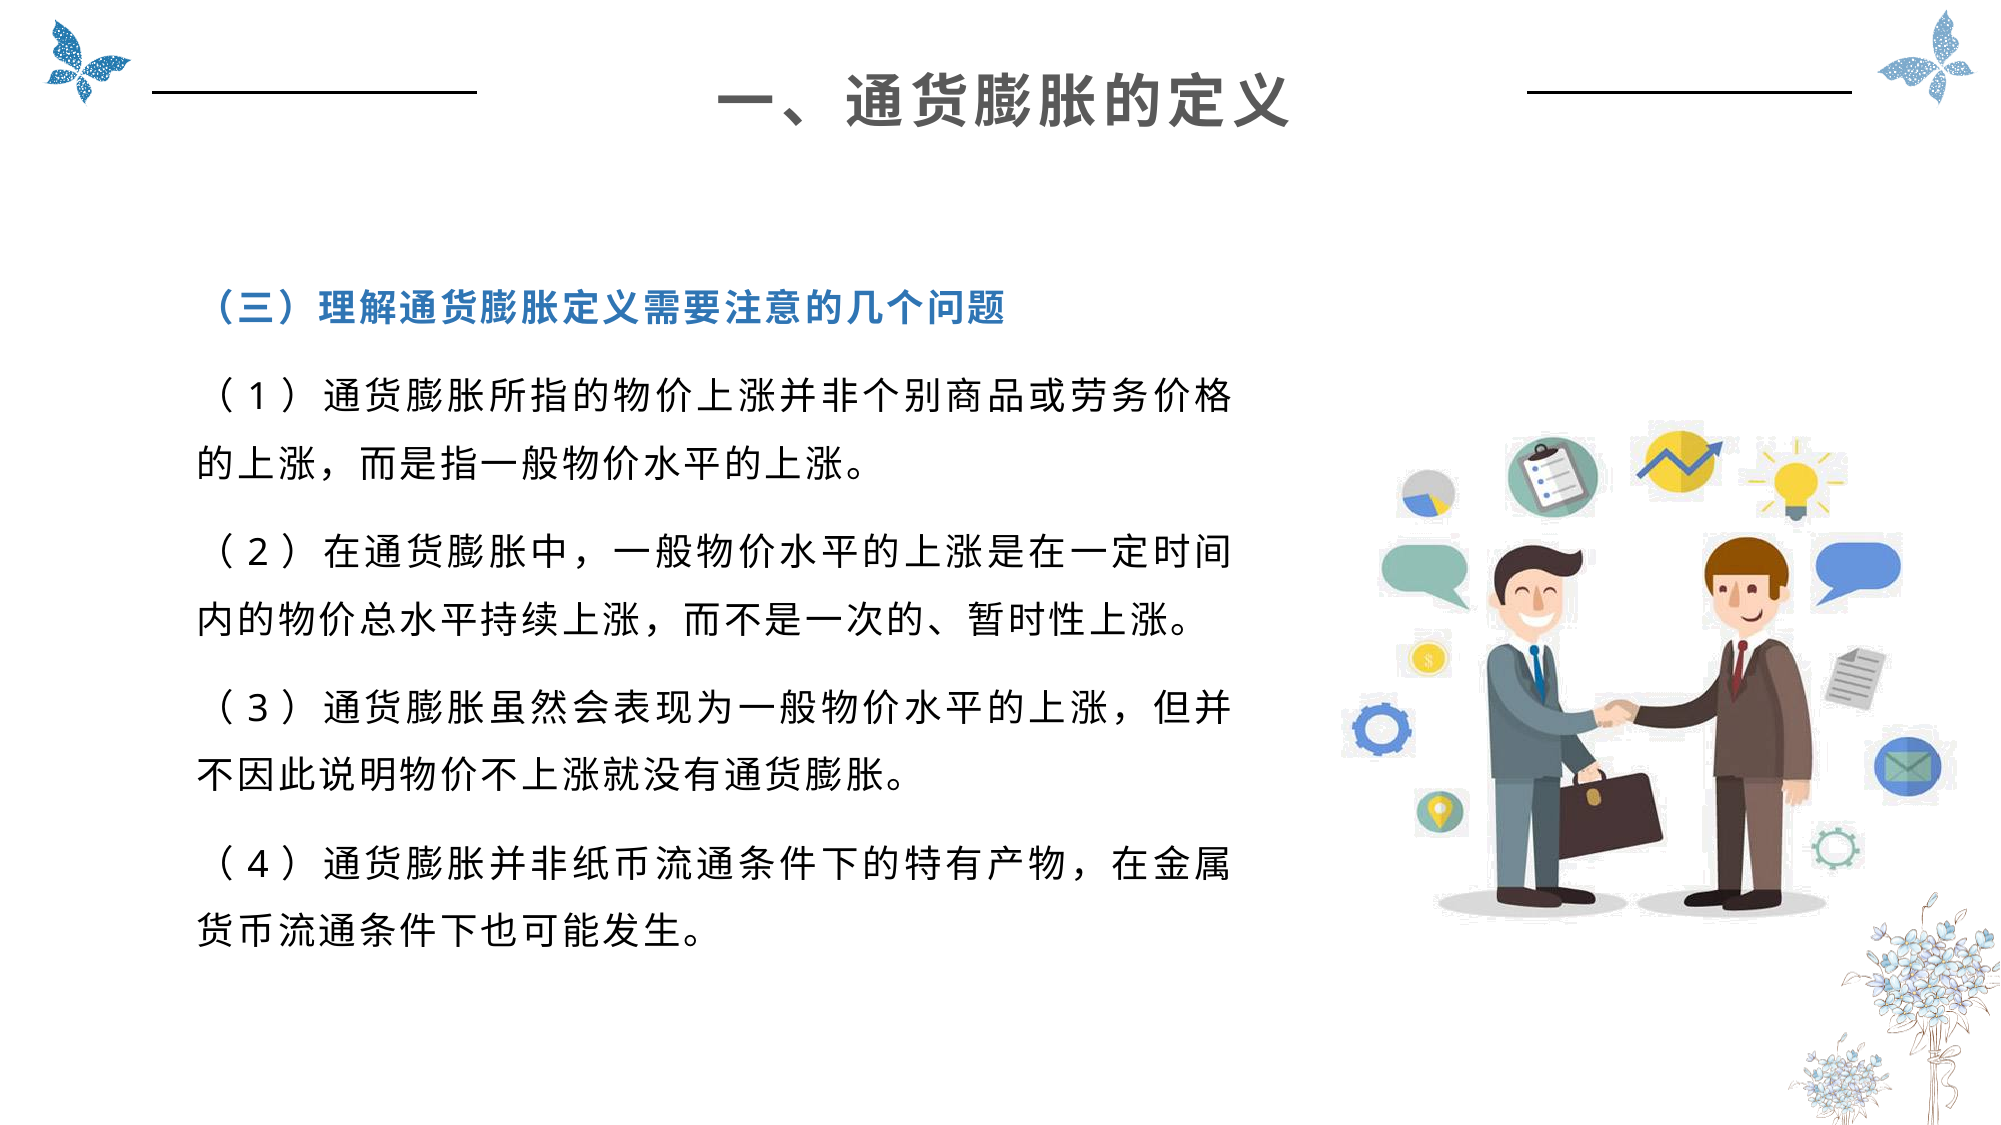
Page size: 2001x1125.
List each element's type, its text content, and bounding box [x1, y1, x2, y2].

picture [1307, 373, 2000, 1125]
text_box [151, 55, 1852, 142]
text_box （三）理解通货膨胀定义需要注意的几个问题 （1）通货膨胀所指的物价上涨并非个别商品或劳务价格的上涨，而是指一般物价水平的上涨。 （2）在通货膨胀中，一般物价水平的上涨是在一定时间内的物价总水平持续上涨，而不是一次的、暂时性上涨。 （3）通货膨胀虽然会表现为一般物价水平的上涨，但并不因此说明物价不上涨就没有通货膨胀。 （4）通货膨胀并非纸币流通条件下的特有产物，在金属货币流通条件下也可能发生。 [125, 255, 1248, 959]
